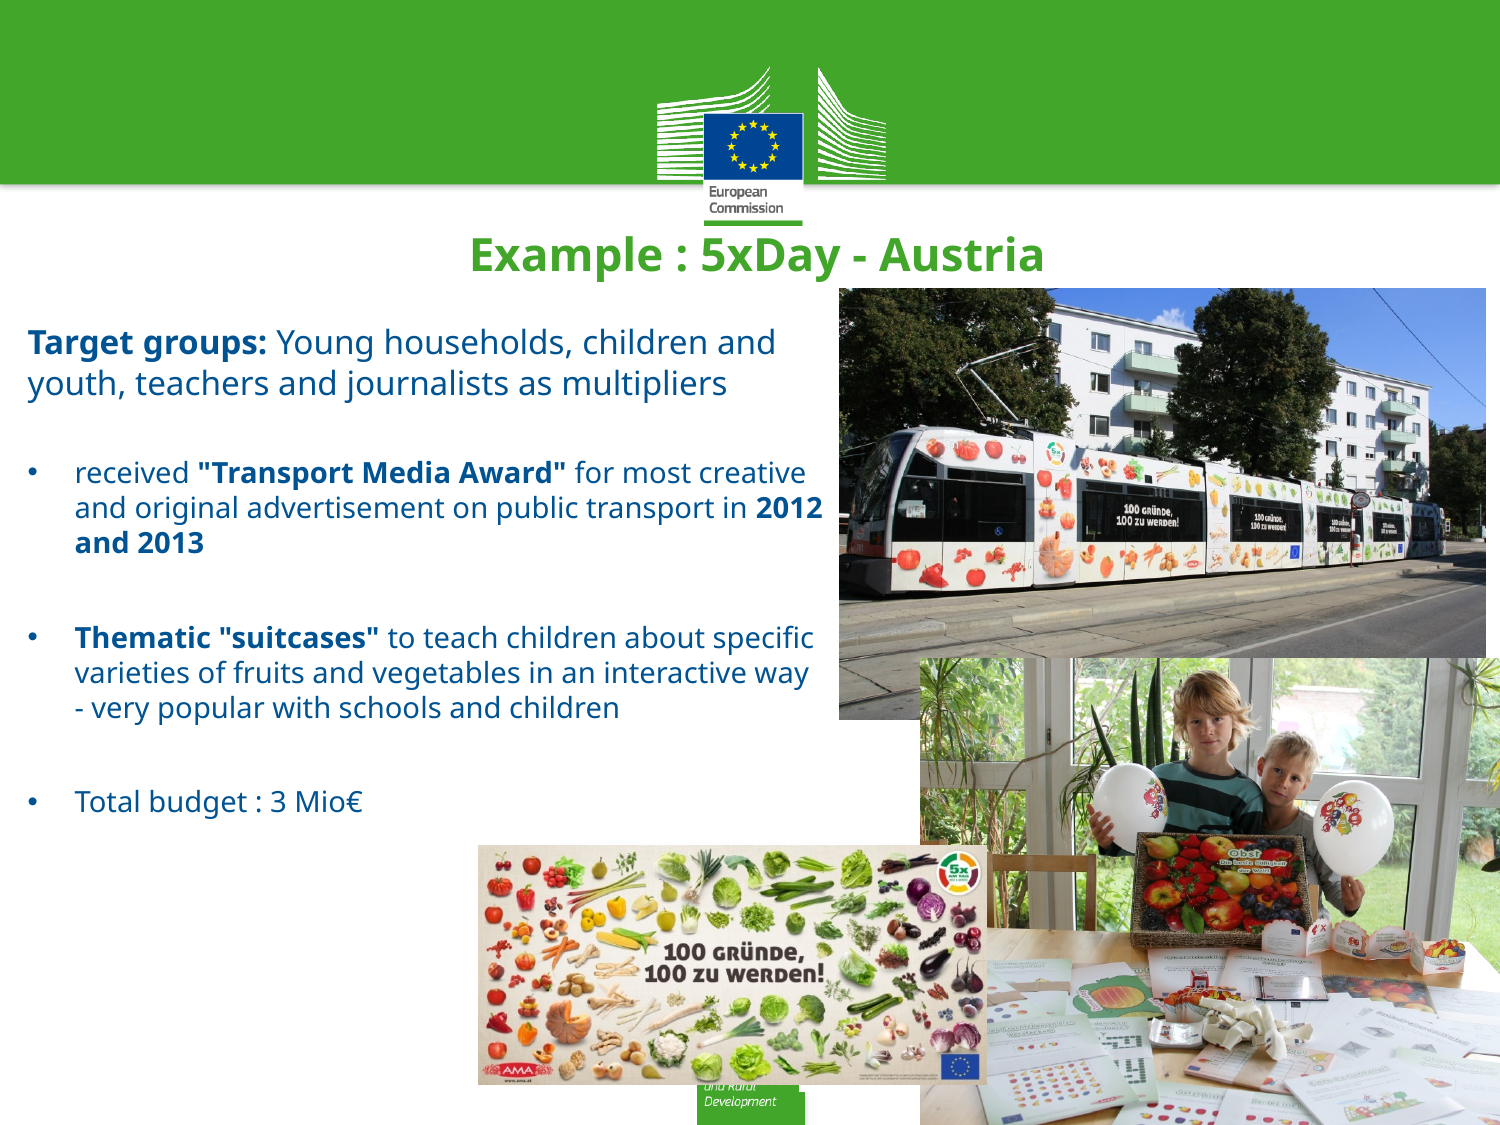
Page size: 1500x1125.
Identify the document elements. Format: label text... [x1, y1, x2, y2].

picture [614, 66, 886, 211]
text_box Target groups: Young households, children and youth, teachers and journalists as multipliers received "Transport Media Award" for most creative and original advertisement on public transport in 2012 and 2013 Thematic "suitcases" to teach children about specific varieties of fruits and vegetables in an interactive way - very popular with schools and children Total budget : 3 Mio€ [12, 314, 840, 867]
title Example : 5xDay - Austria [53, 211, 1462, 295]
picture [477, 288, 1500, 1125]
